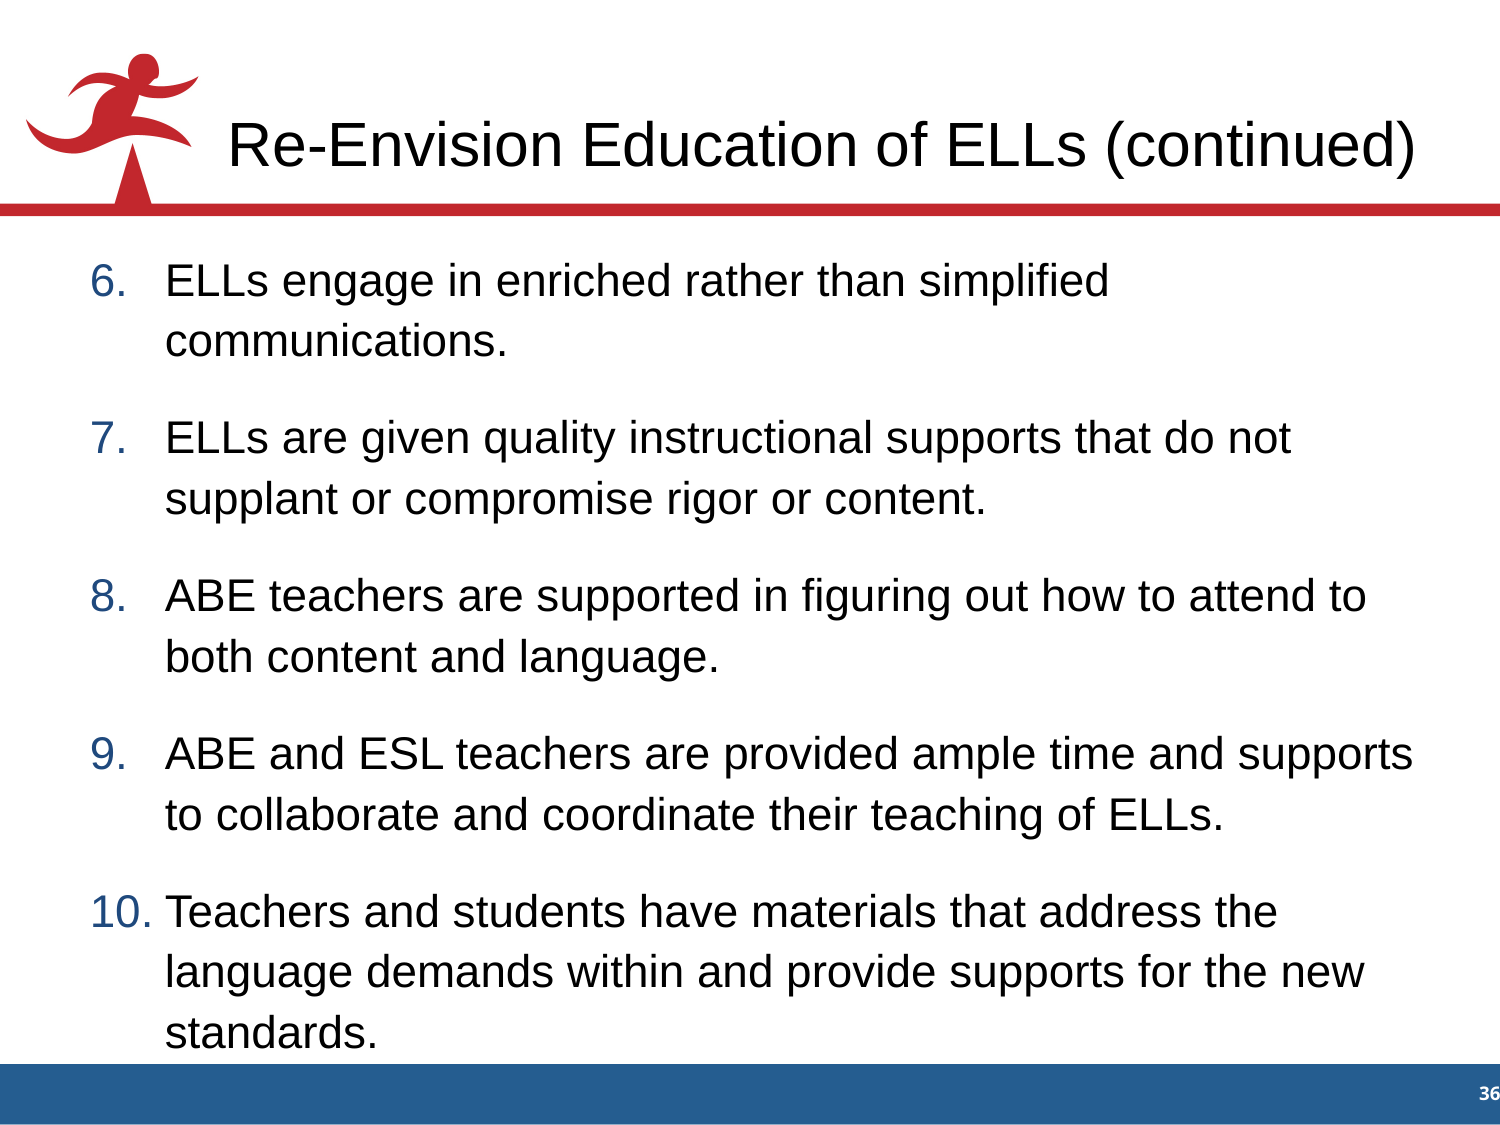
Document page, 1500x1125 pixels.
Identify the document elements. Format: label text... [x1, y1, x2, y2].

list ELLs engage in enriched rather than simplified communications. ELLs are given quality instructional supports that do not supplant or compromise rigor or content. ABE teachers are supported in figuring out how to attend to both content and language. ABE and ESL teachers are provided ample time and supports to collaborate and coordinate their teaching of ELLs. Teachers and students have materials that address the language demands within and provide supports for the new standards. [75, 237, 1463, 1100]
picture [0, 0, 1500, 1125]
title Re-Envision Education of ELLs (continued) [212, 12, 1463, 188]
